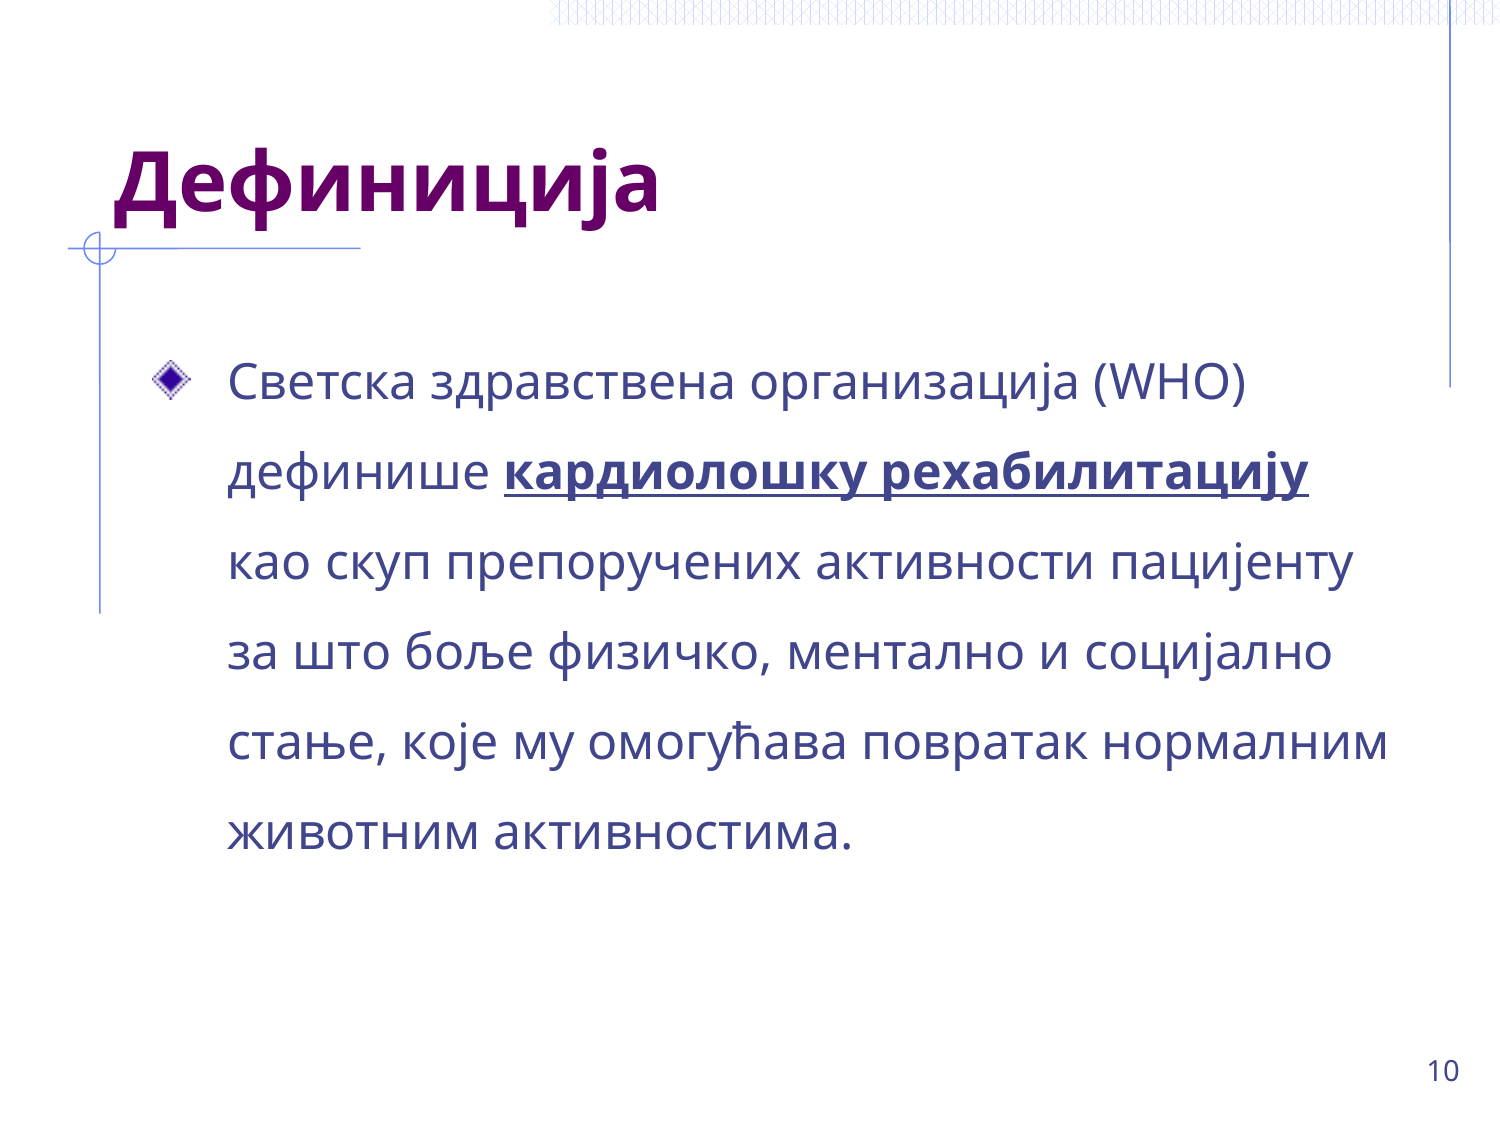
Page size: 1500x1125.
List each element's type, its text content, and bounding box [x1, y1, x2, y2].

list Светска здравствена организација (WHO) дефинише кардиолошку рехабилитацију као скуп препоручених активности пацијенту за што боље физичко, ментално и социјално стање, које му омогућава повратак нормалним животним активностима. [137, 312, 1413, 988]
slide_number 10 [1162, 1025, 1475, 1100]
title Дефиниција [99, 49, 1376, 238]
picture [152, 360, 191, 400]
